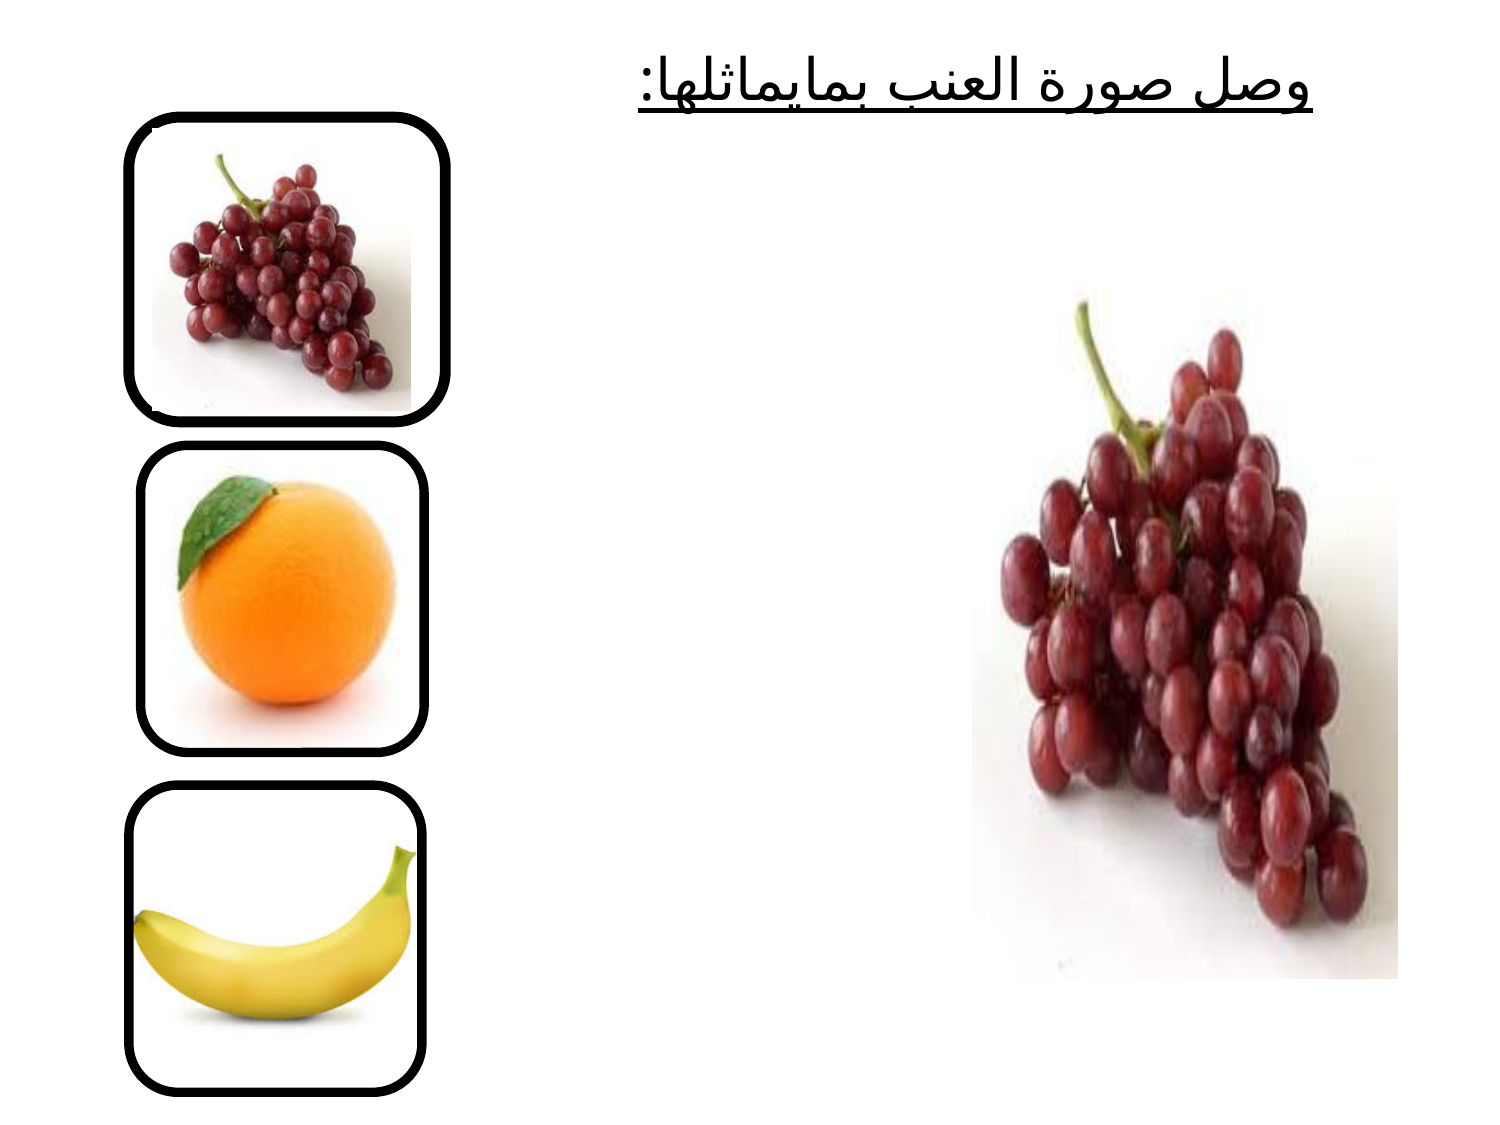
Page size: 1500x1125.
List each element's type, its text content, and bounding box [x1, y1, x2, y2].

text_box [155, 141, 448, 424]
picture [972, 234, 1398, 979]
text_box [126, 132, 147, 413]
text_box وصل صورة العنب بمايماثلها: [140, 35, 1328, 141]
picture [128, 784, 423, 1093]
picture [152, 128, 411, 411]
picture [140, 445, 425, 753]
